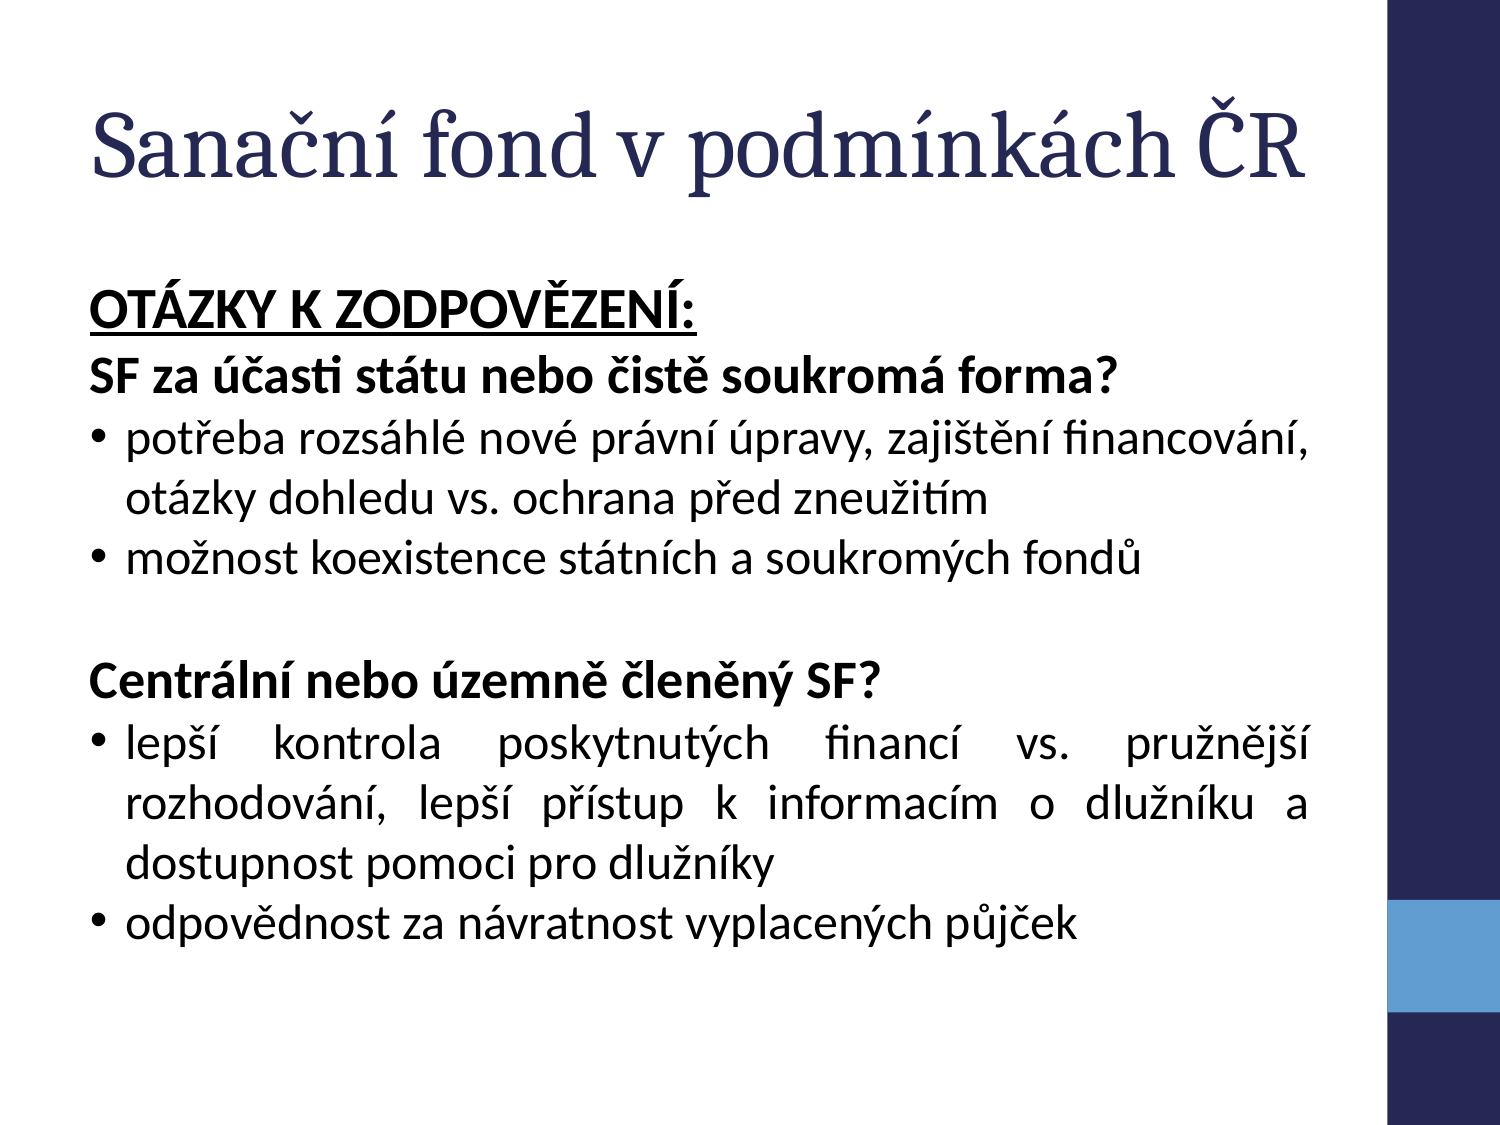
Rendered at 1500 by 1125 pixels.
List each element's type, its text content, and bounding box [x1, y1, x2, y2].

text_box Sanační fond v podmínkách ČR [74, 45, 1325, 233]
text_box OTÁZKY K ZODPOVĚZENÍ: SF za účasti státu nebo čistě soukromá forma? potřeba rozsáhlé nové právní úpravy, zajištění financování, otázky dohledu vs. ochrana před zneužitím možnost koexistence státních a soukromých fondů Centrální nebo územně členěný SF? lepší kontrola poskytnutých financí vs. pružnější rozhodování, lepší přístup k informacím o dlužníku a dostupnost pomoci pro dlužníky odpovědnost za návratnost vyplacených půjček [74, 262, 1325, 1050]
